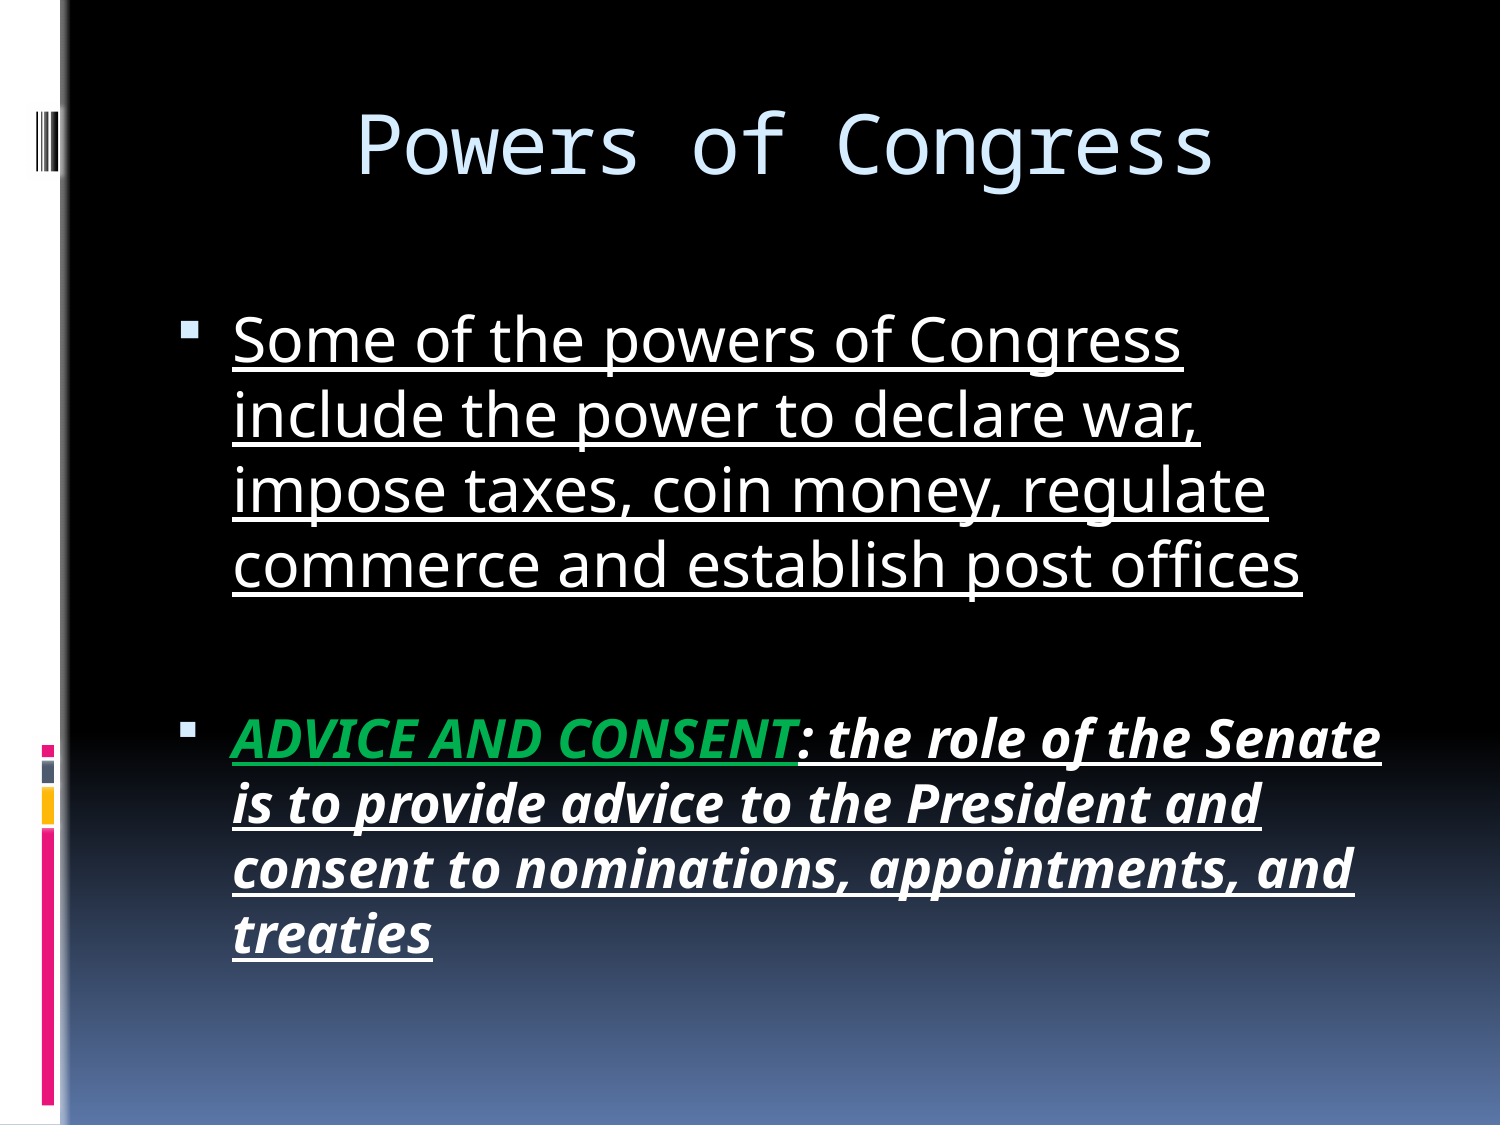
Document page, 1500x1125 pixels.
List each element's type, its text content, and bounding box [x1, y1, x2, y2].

title Powers of Congress [150, 83, 1425, 234]
list Some of the powers of Congress include the power to declare war, impose taxes, coin money, regulate commerce and establish post offices ADVICE AND CONSENT: the role of the Senate is to provide advice to the President and consent to nominations, appointments, and treaties [150, 292, 1425, 1043]
